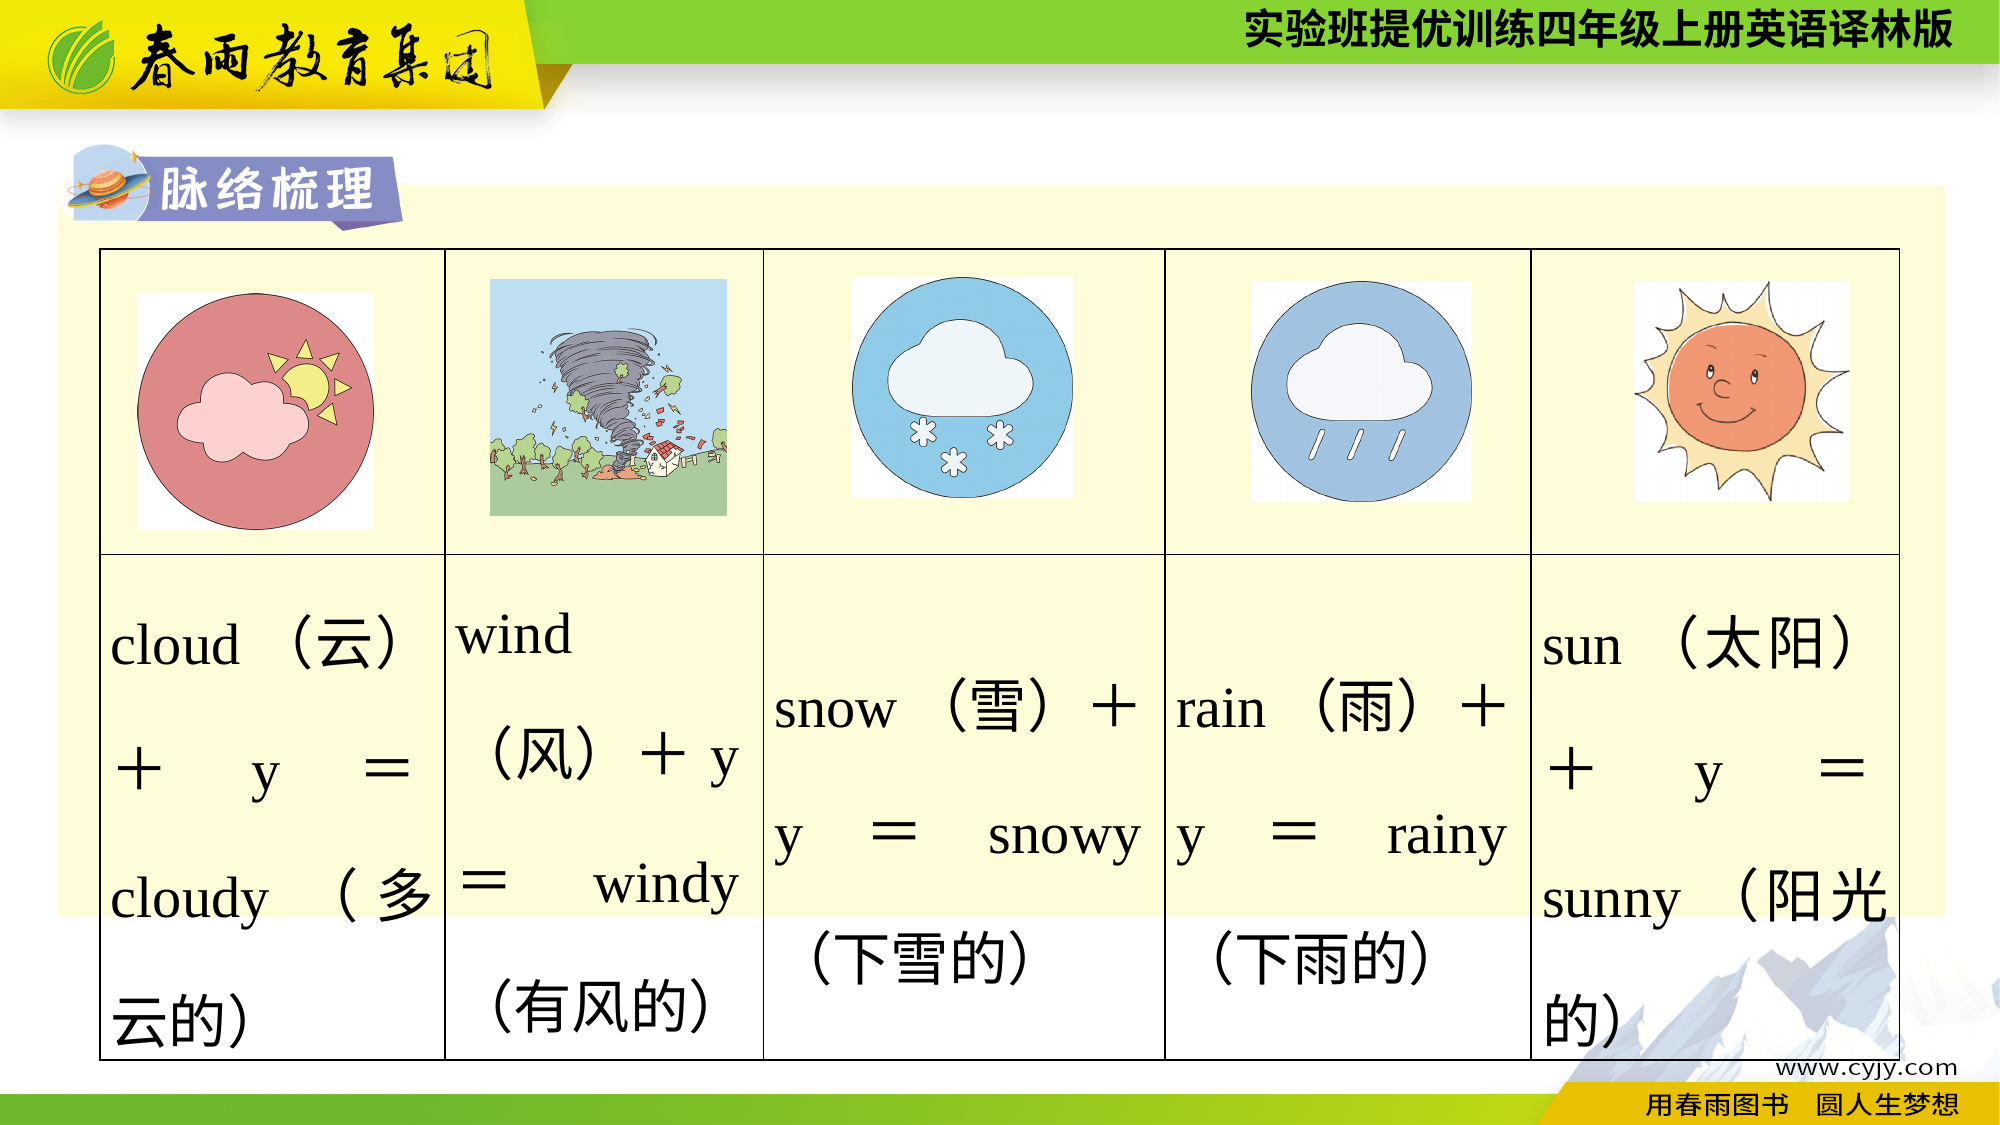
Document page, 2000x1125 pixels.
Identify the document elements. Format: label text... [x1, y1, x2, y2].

table_cell rain（雨）＋y＝rainy（下雨的） [1166, 928, 1530, 1059]
table_cell cloud（云）＋y＝cloudy（多云的） [101, 928, 444, 1059]
table_cell sun（太阳）＋y＝sunny（阳光的） [1532, 928, 1899, 1059]
table_cell wind（风）＋y＝windy（有风的） [446, 928, 763, 1059]
table_cell snow（雪）＋y＝snowy（下雪的） [764, 928, 1164, 1059]
picture [0, 0, 2000, 1125]
